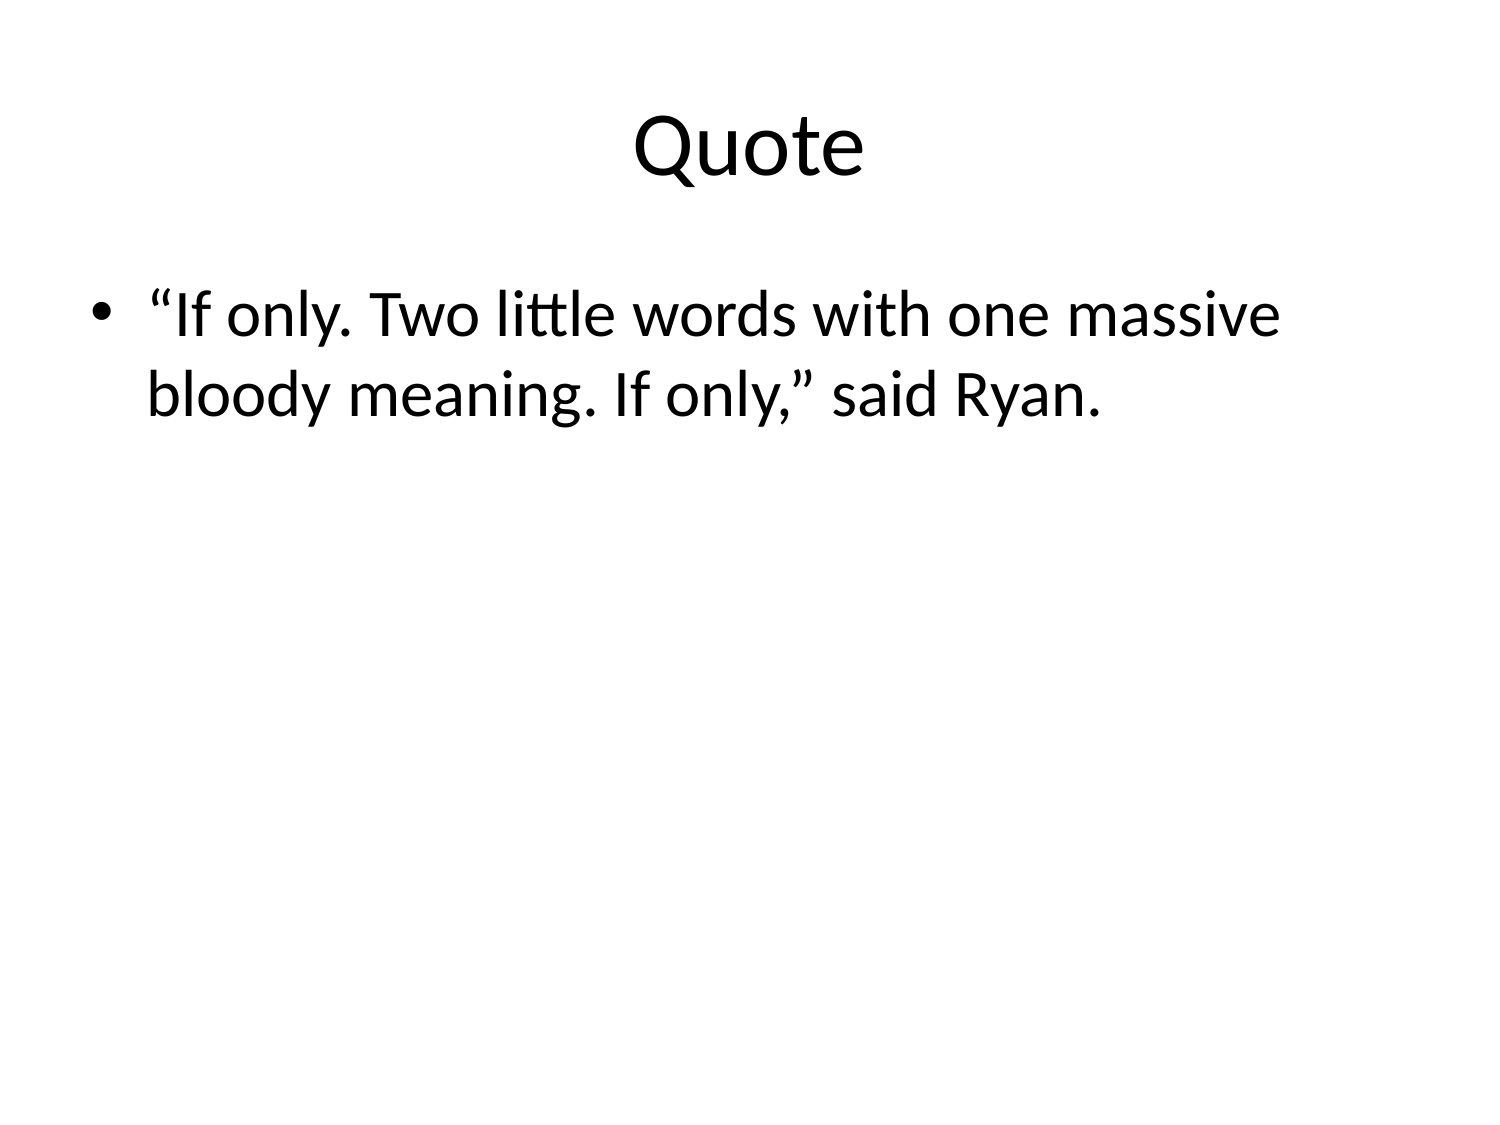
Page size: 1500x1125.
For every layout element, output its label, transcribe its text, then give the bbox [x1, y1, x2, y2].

title Quote [75, 45, 1425, 233]
list “If only. Two little words with one massive bloody meaning. If only,” said Ryan. [75, 262, 1425, 1005]
